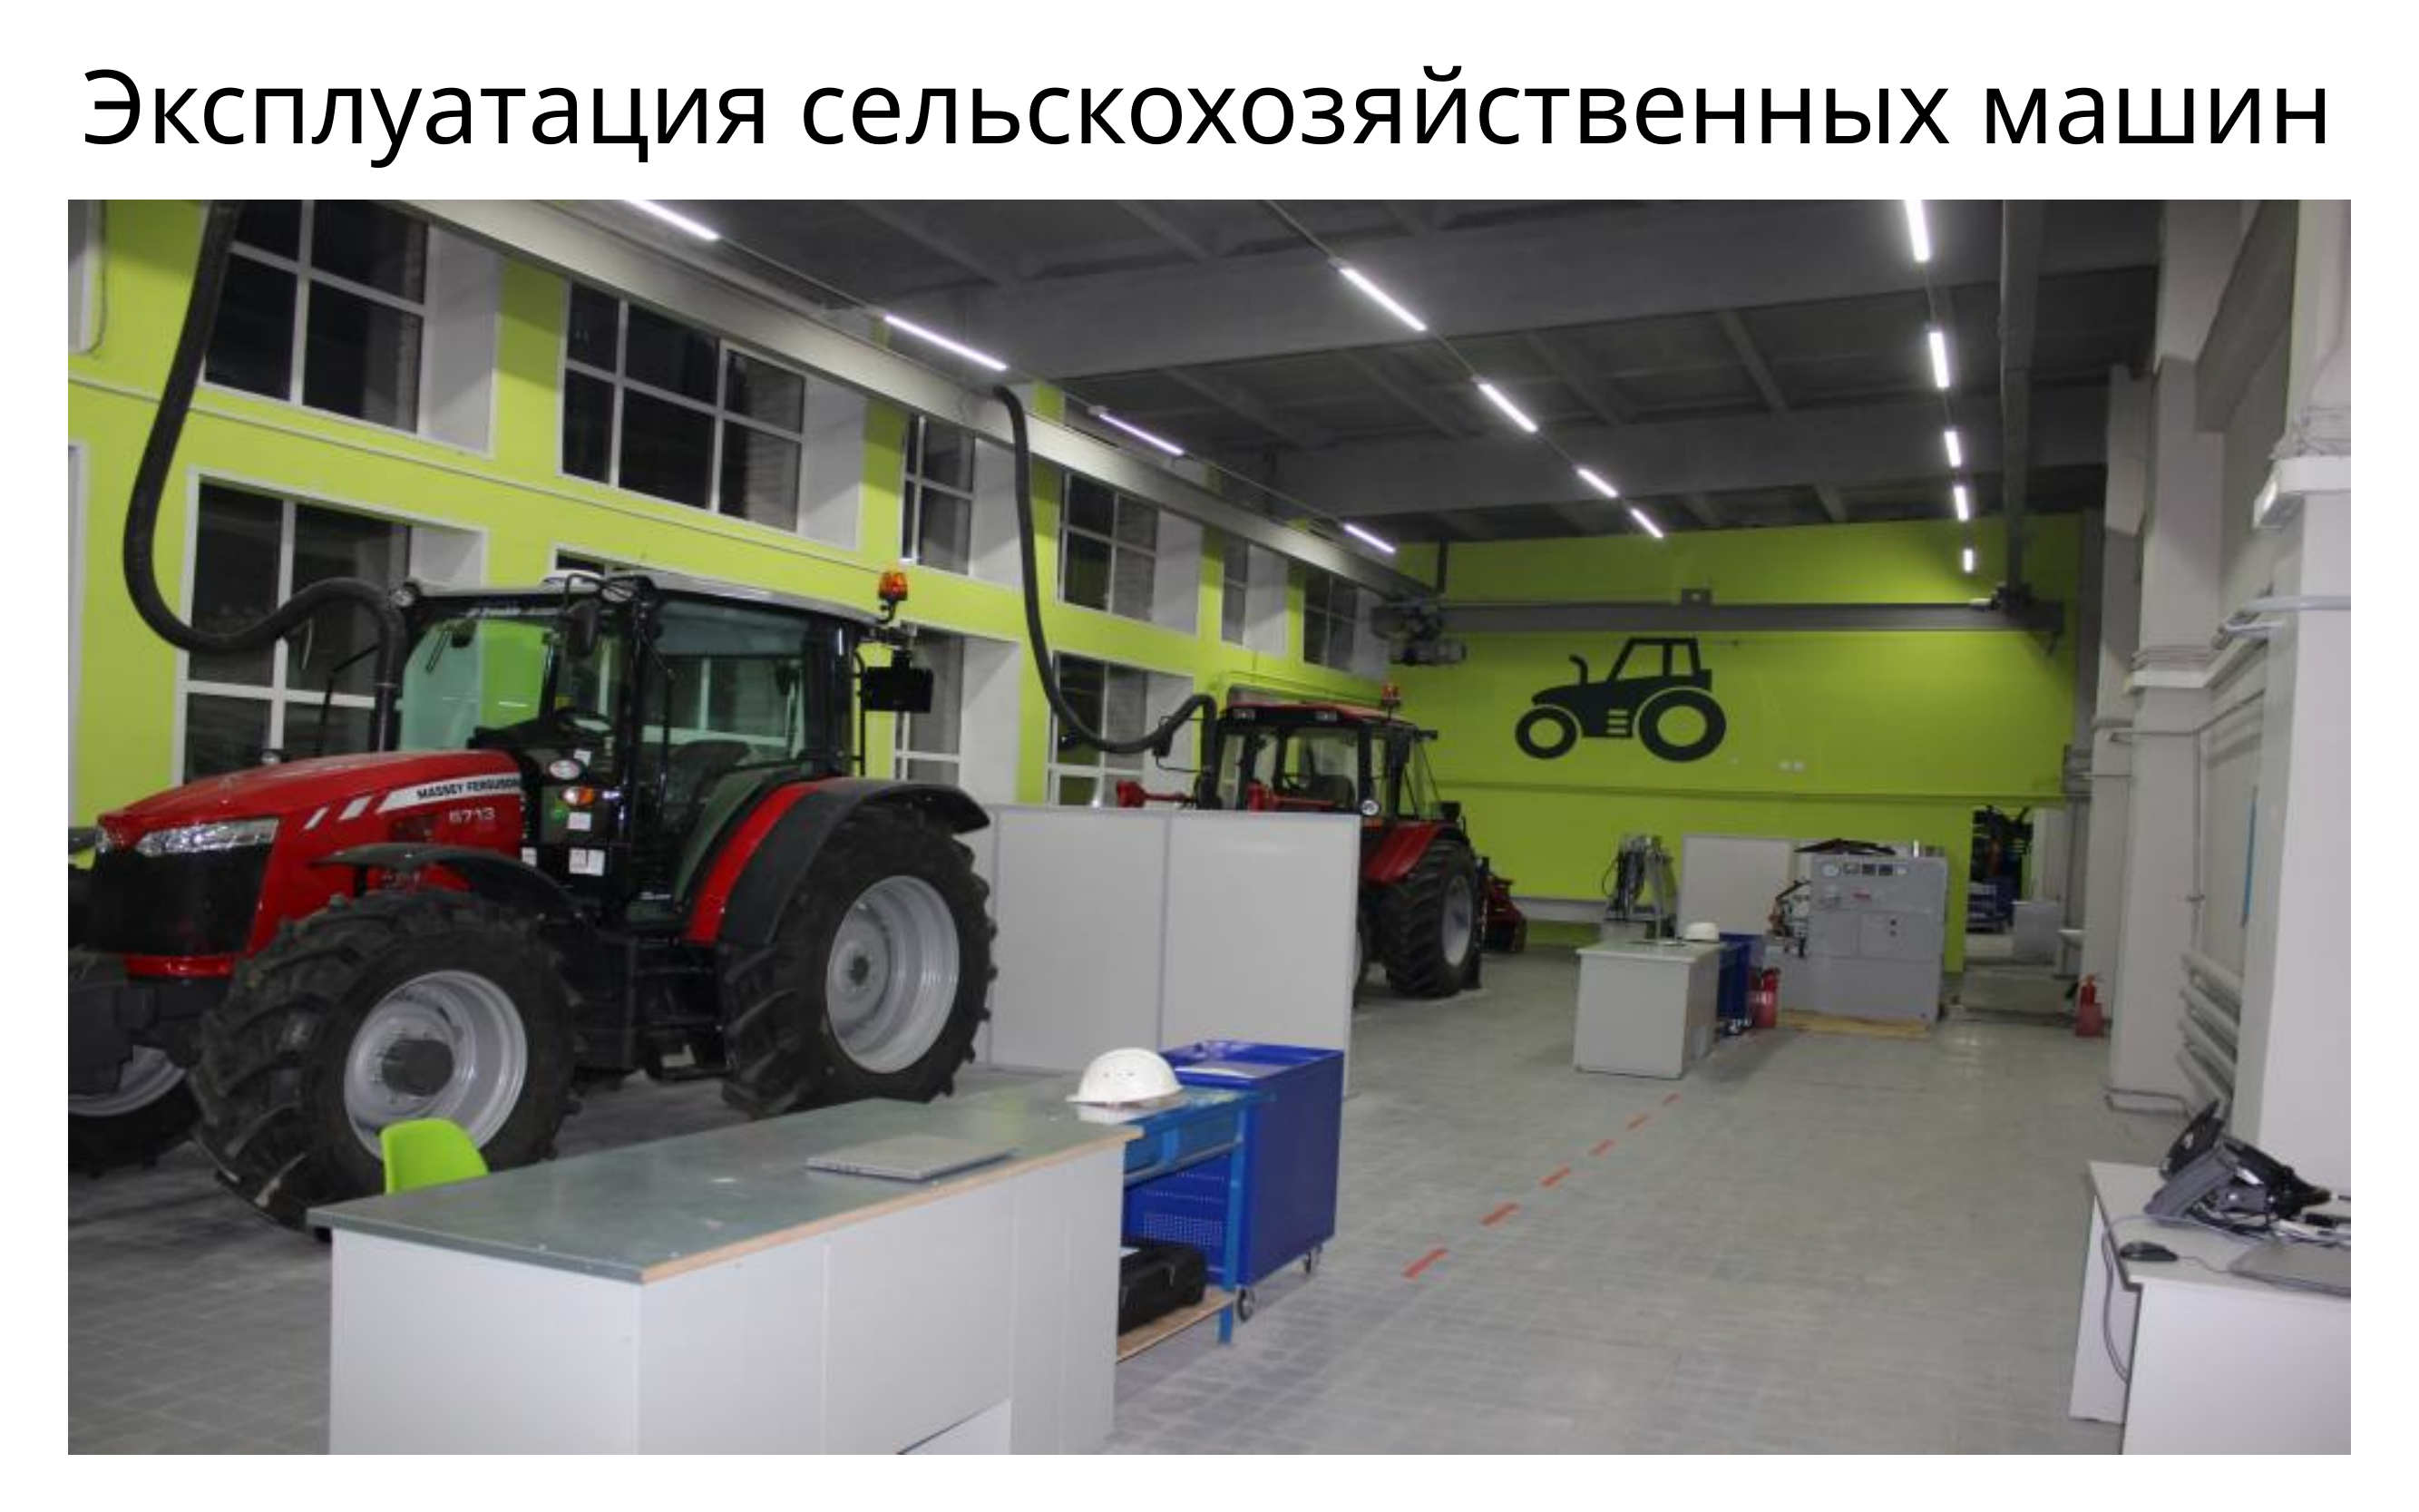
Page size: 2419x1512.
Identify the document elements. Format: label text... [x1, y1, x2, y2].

picture [67, 200, 2351, 1456]
title Эксплуатация сельскохозяйственных машин [65, 40, 2351, 200]
